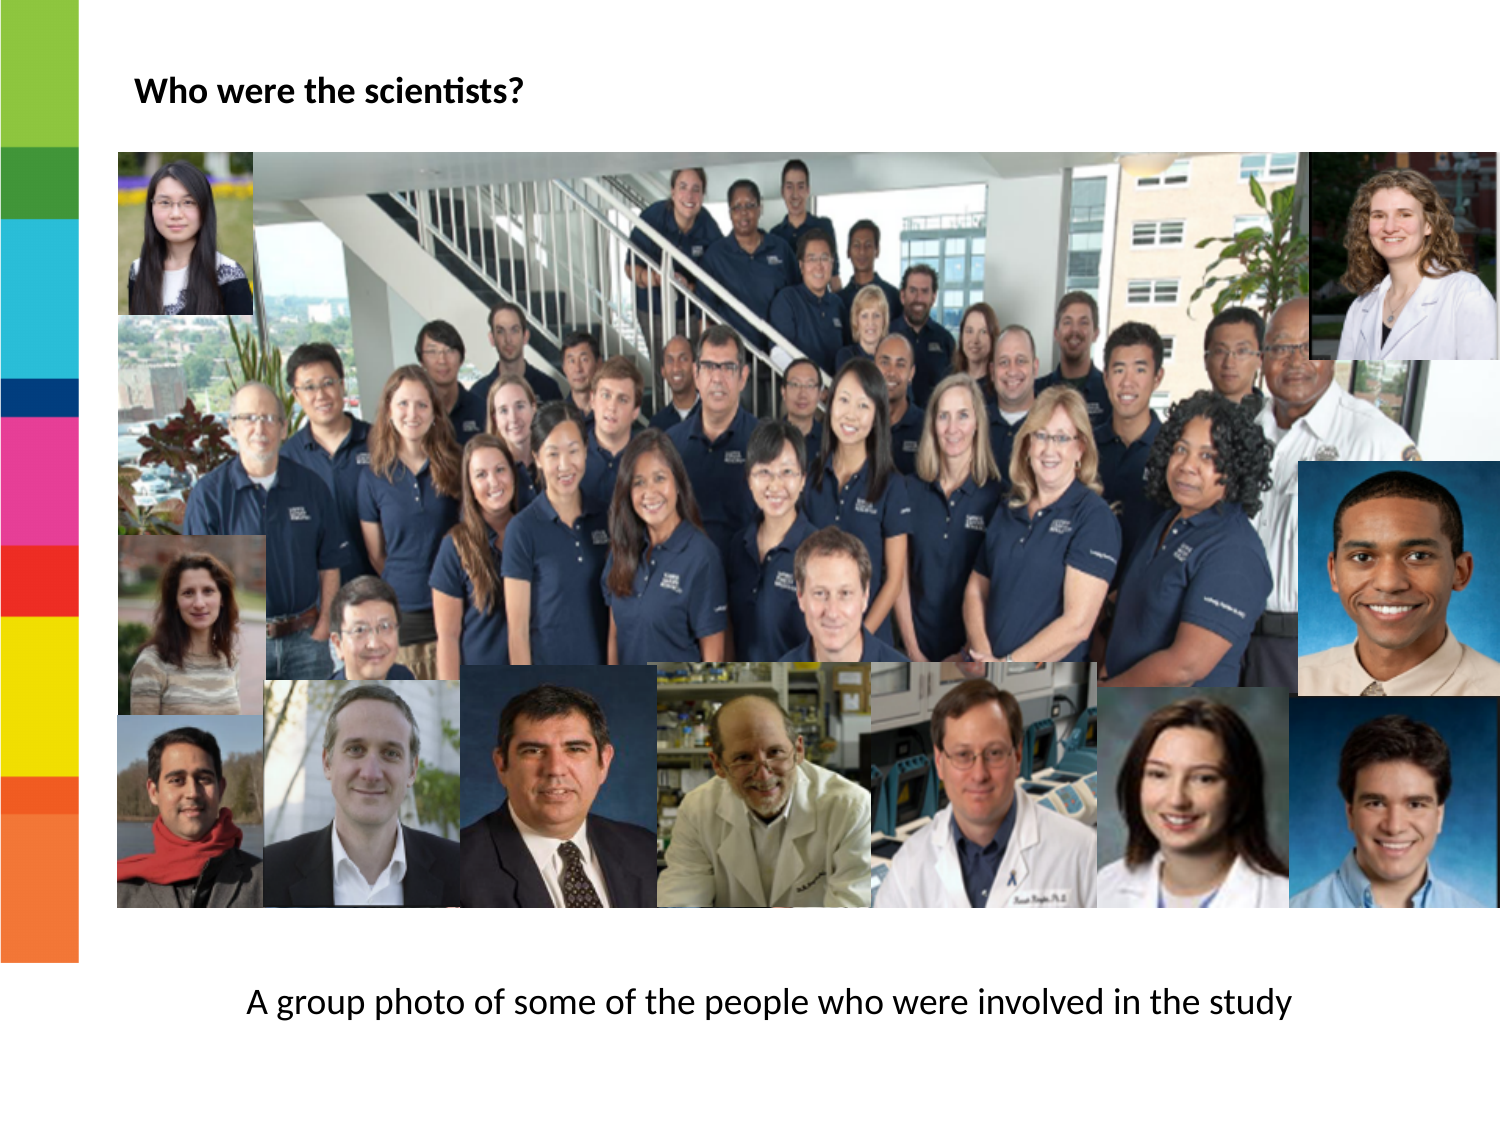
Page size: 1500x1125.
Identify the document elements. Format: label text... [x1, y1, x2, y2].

picture [1, 0, 78, 962]
text_box A group photo of some of the people who were involved in the study [231, 969, 1309, 1030]
picture [117, 152, 1500, 908]
text_box Who were the scientists? [119, 58, 541, 119]
